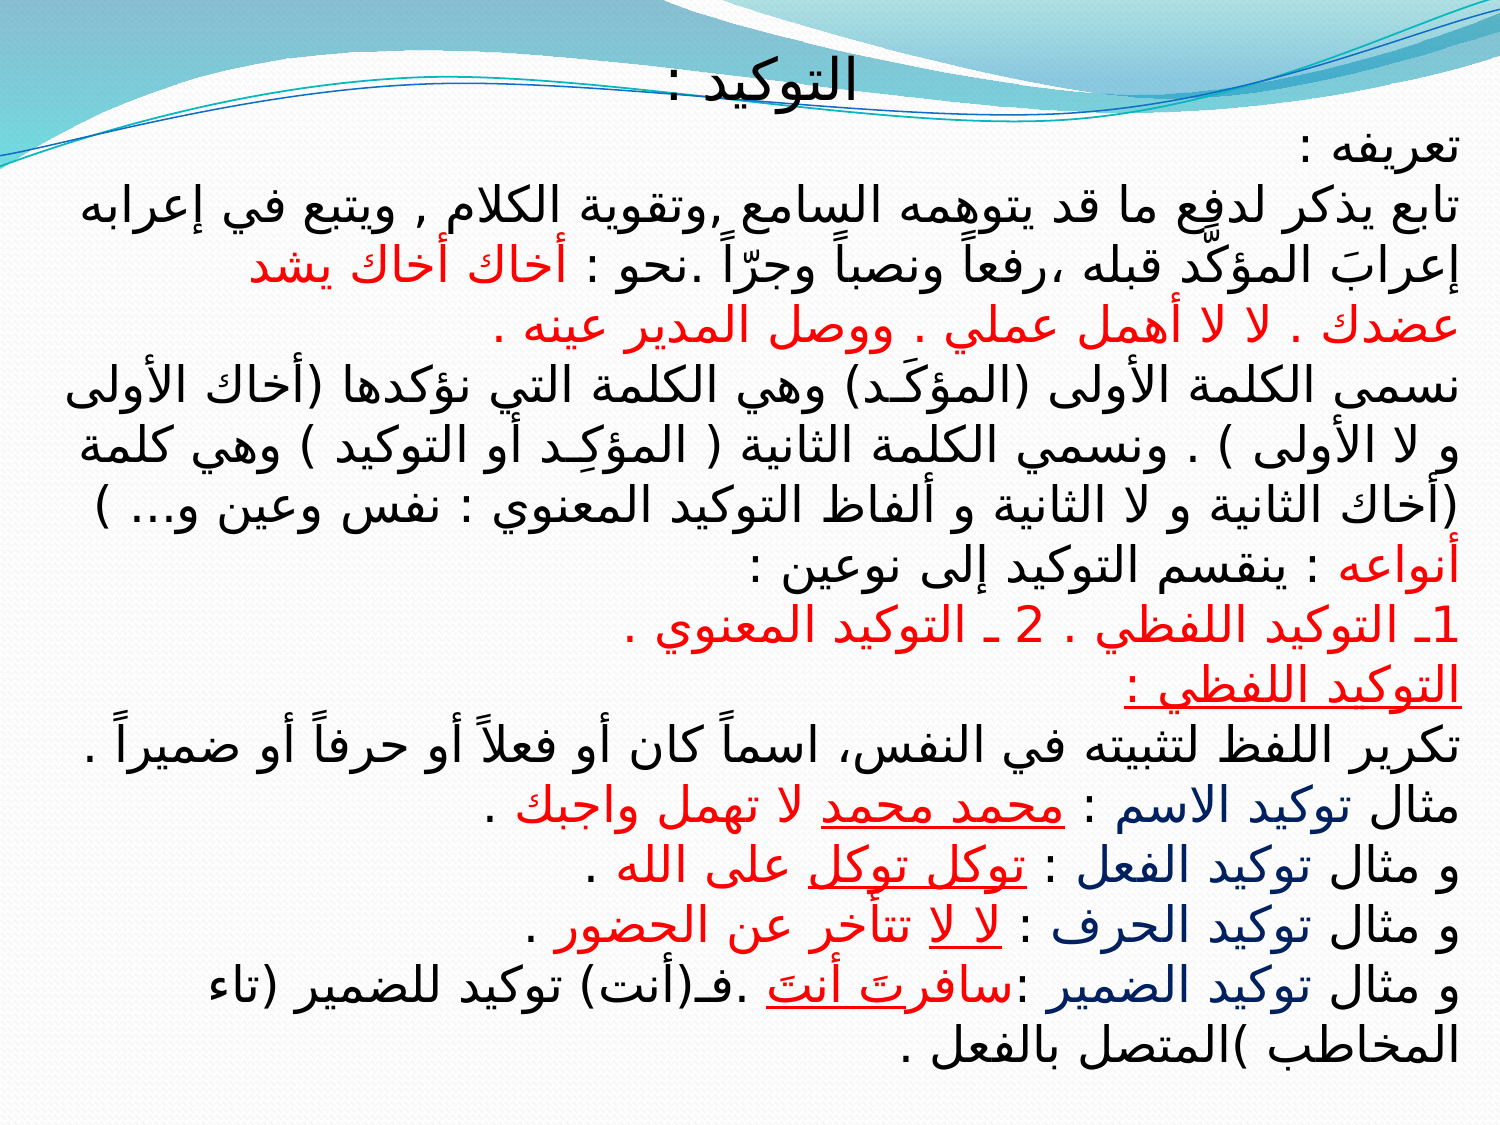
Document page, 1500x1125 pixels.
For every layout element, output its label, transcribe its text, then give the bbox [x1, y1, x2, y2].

text_box التوكيد : تعريفه : تابع يذكر لدفع ما قد يتوهمه السامع ,وتقوية الكلام , ويتبع في إعرابه إعرابَ المؤكَّد قبله ،رفعاً ونصباً وجرّاً .نحو : أخاك أخاك يشد عضدك . لا لا أهمل عملي . ووصل المدير عينه . نسمى الكلمة الأولى (المؤكَـد) وهي الكلمة التي نؤكدها (أخاك الأولى و لا الأولى ) . ونسمي الكلمة الثانية ( المؤكِـد أو التوكيد ) وهي كلمة (أخاك الثانية و لا الثانية و ألفاظ التوكيد المعنوي : نفس وعين و... ) أنواعه : ينقسم التوكيد إلى نوعين : 1ـ التوكيد اللفظي . 2 ـ التوكيد المعنوي . التوكيد اللفظي : تكرير اللفظ لتثبيته في النفس، اسماً كان أو فعلاً أو حرفاً أو ضميراً . مثال توكيد الاسم : محمد محمد لا تهمل واجبك . و مثال توكيد الفعل : توكل توكل على الله . و مثال توكيد الحرف : لا لا تتأخر عن الحضور . و مثال توكيد الضمير :سافرتَ أنتَ .فـ(أنت) توكيد للضمير (تاء المخاطب )المتصل بالفعل . [46, 35, 1477, 1125]
